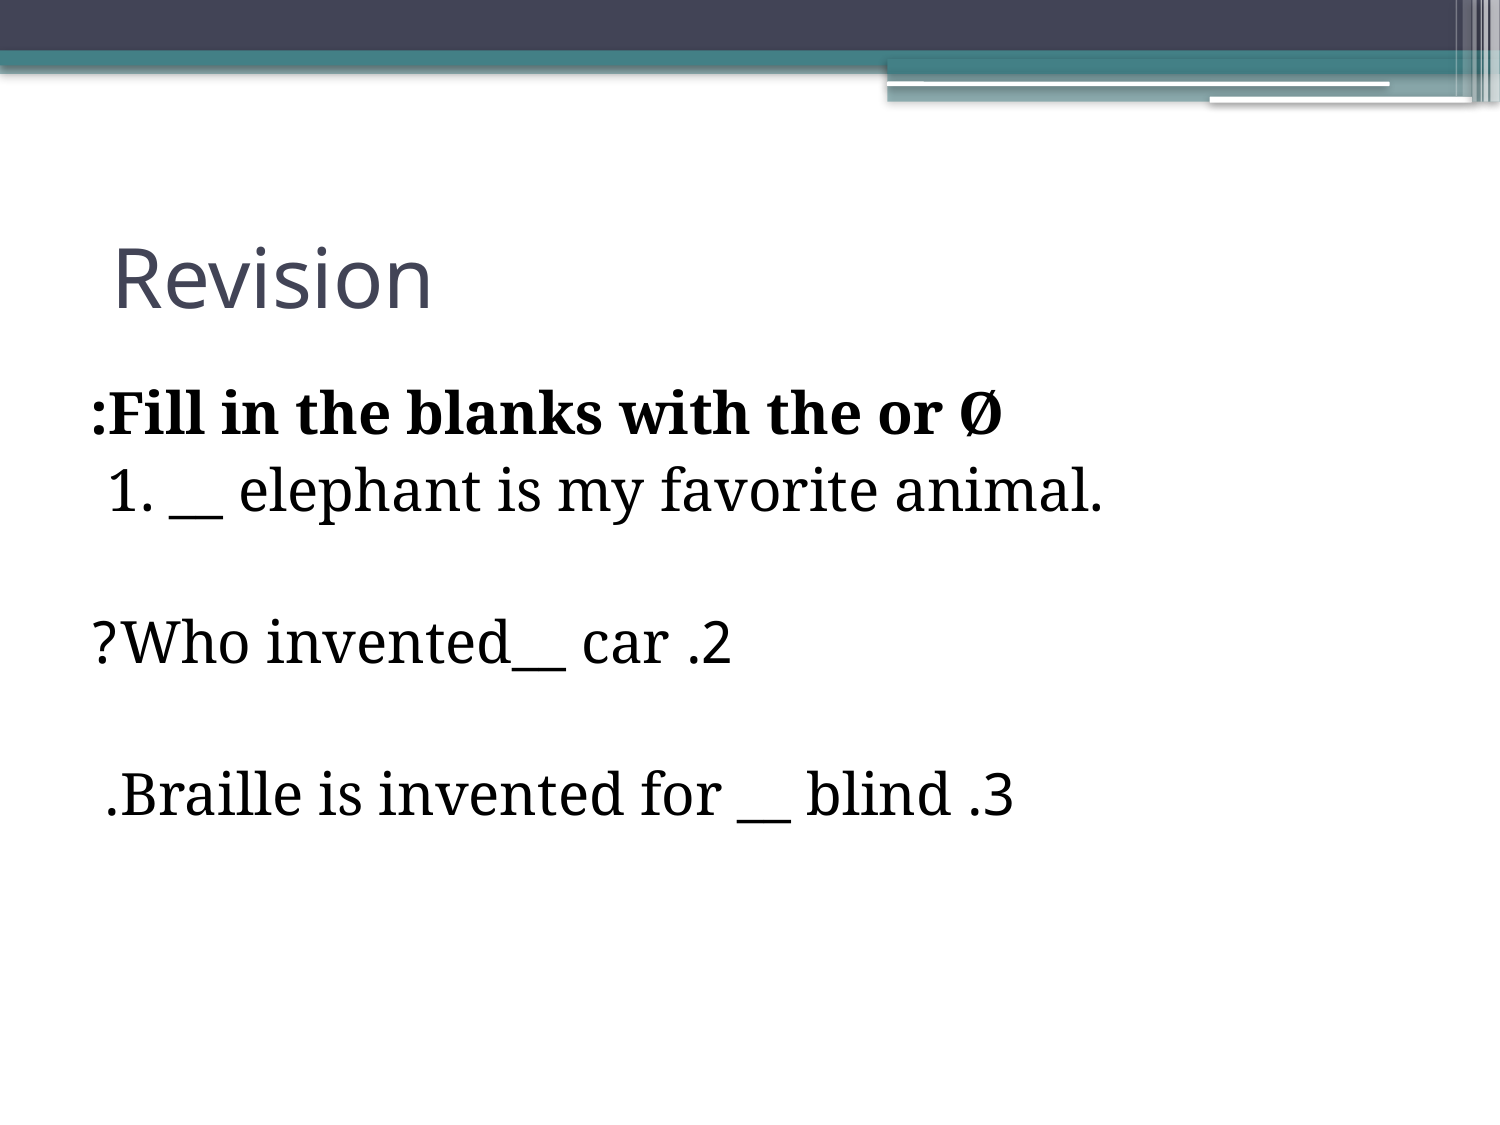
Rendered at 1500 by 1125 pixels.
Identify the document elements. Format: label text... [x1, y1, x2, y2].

list Fill in the blanks with the or Ø: 1. __ elephant is my favorite animal. 2. Who invented__ car? 3. Braille is invented for __ blind. [75, 368, 1425, 1079]
title Revision [75, 187, 1425, 363]
